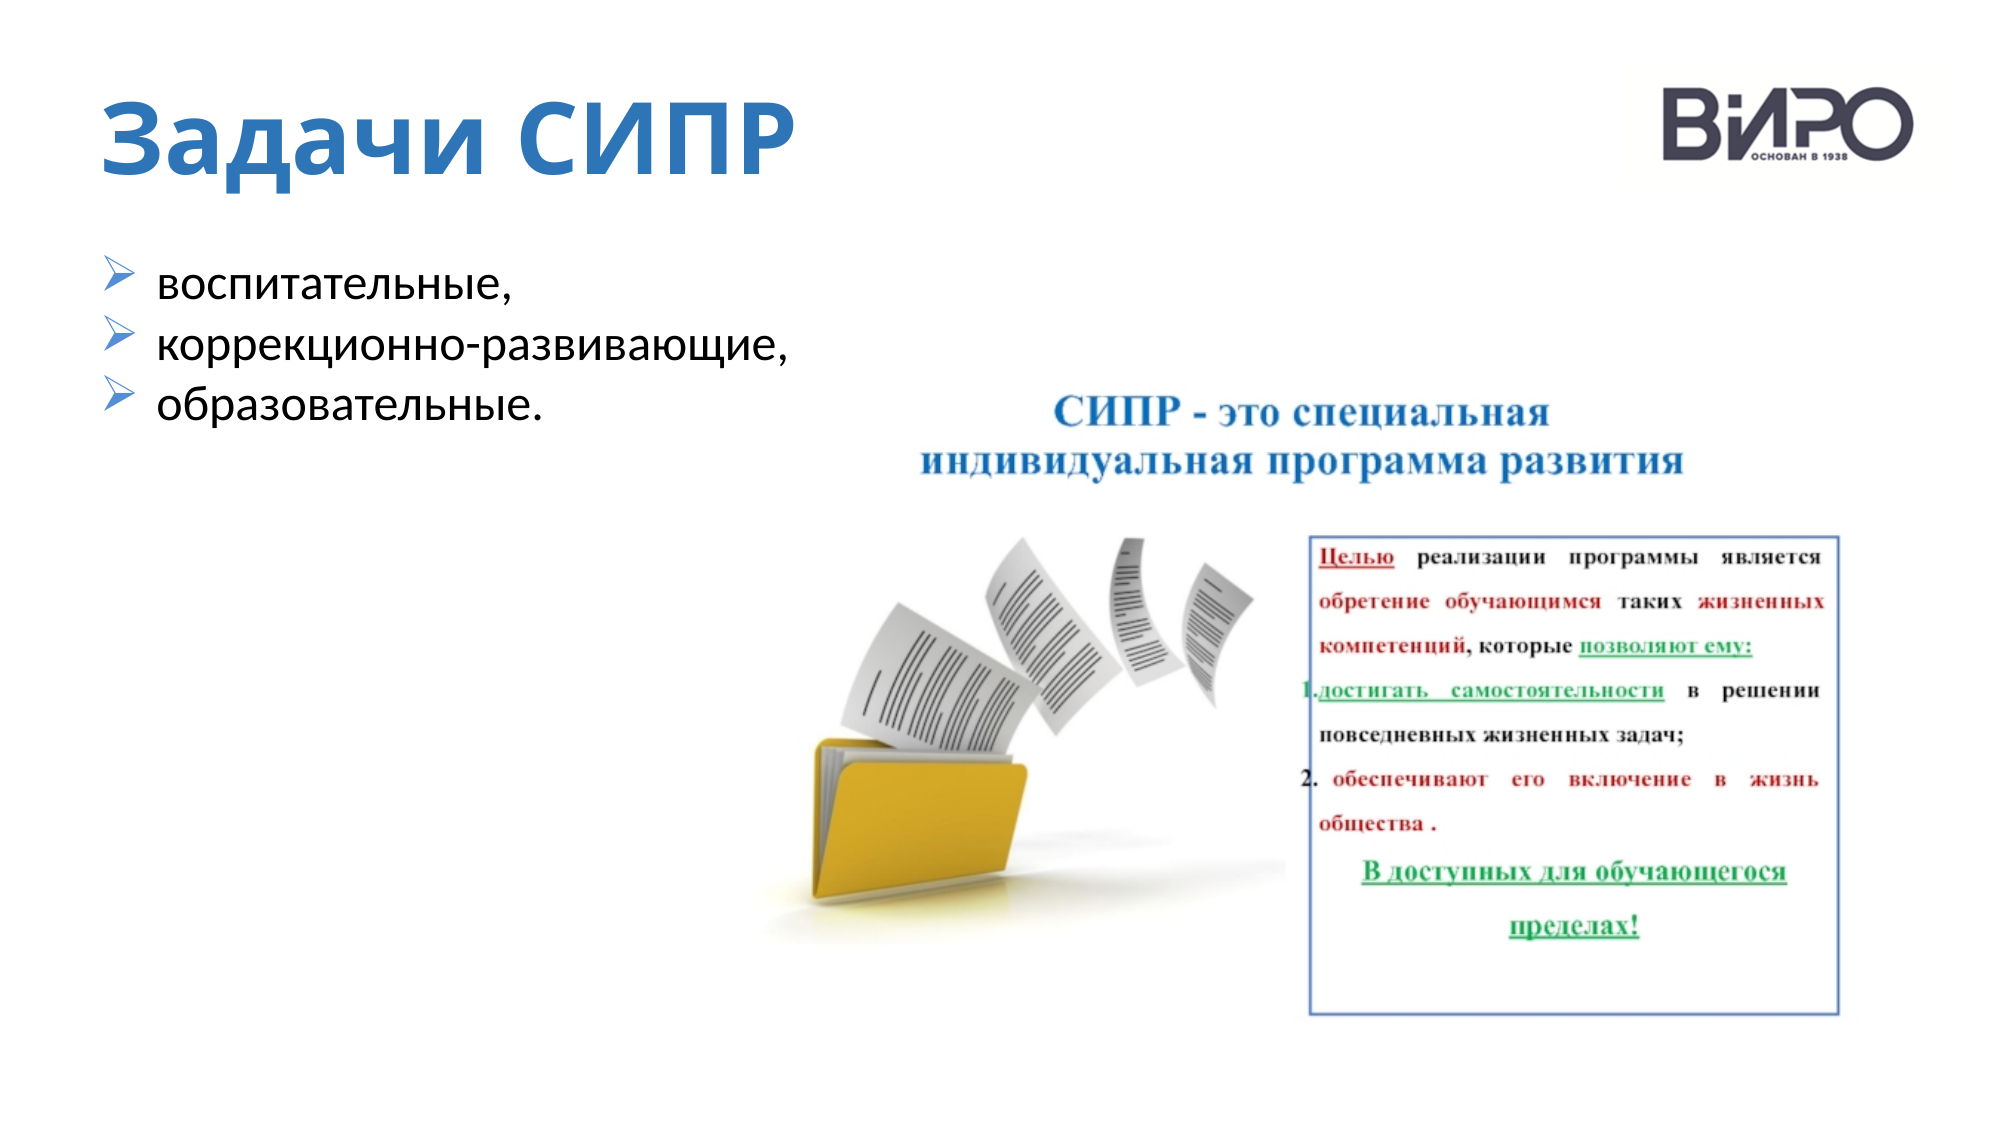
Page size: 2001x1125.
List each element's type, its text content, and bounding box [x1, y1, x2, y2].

picture [1624, 62, 1948, 186]
list воспитательные, коррекционно-развивающие, образовательные. [99, 249, 1213, 432]
picture [699, 374, 1884, 1041]
title Задачи СИПР [99, 75, 1836, 197]
